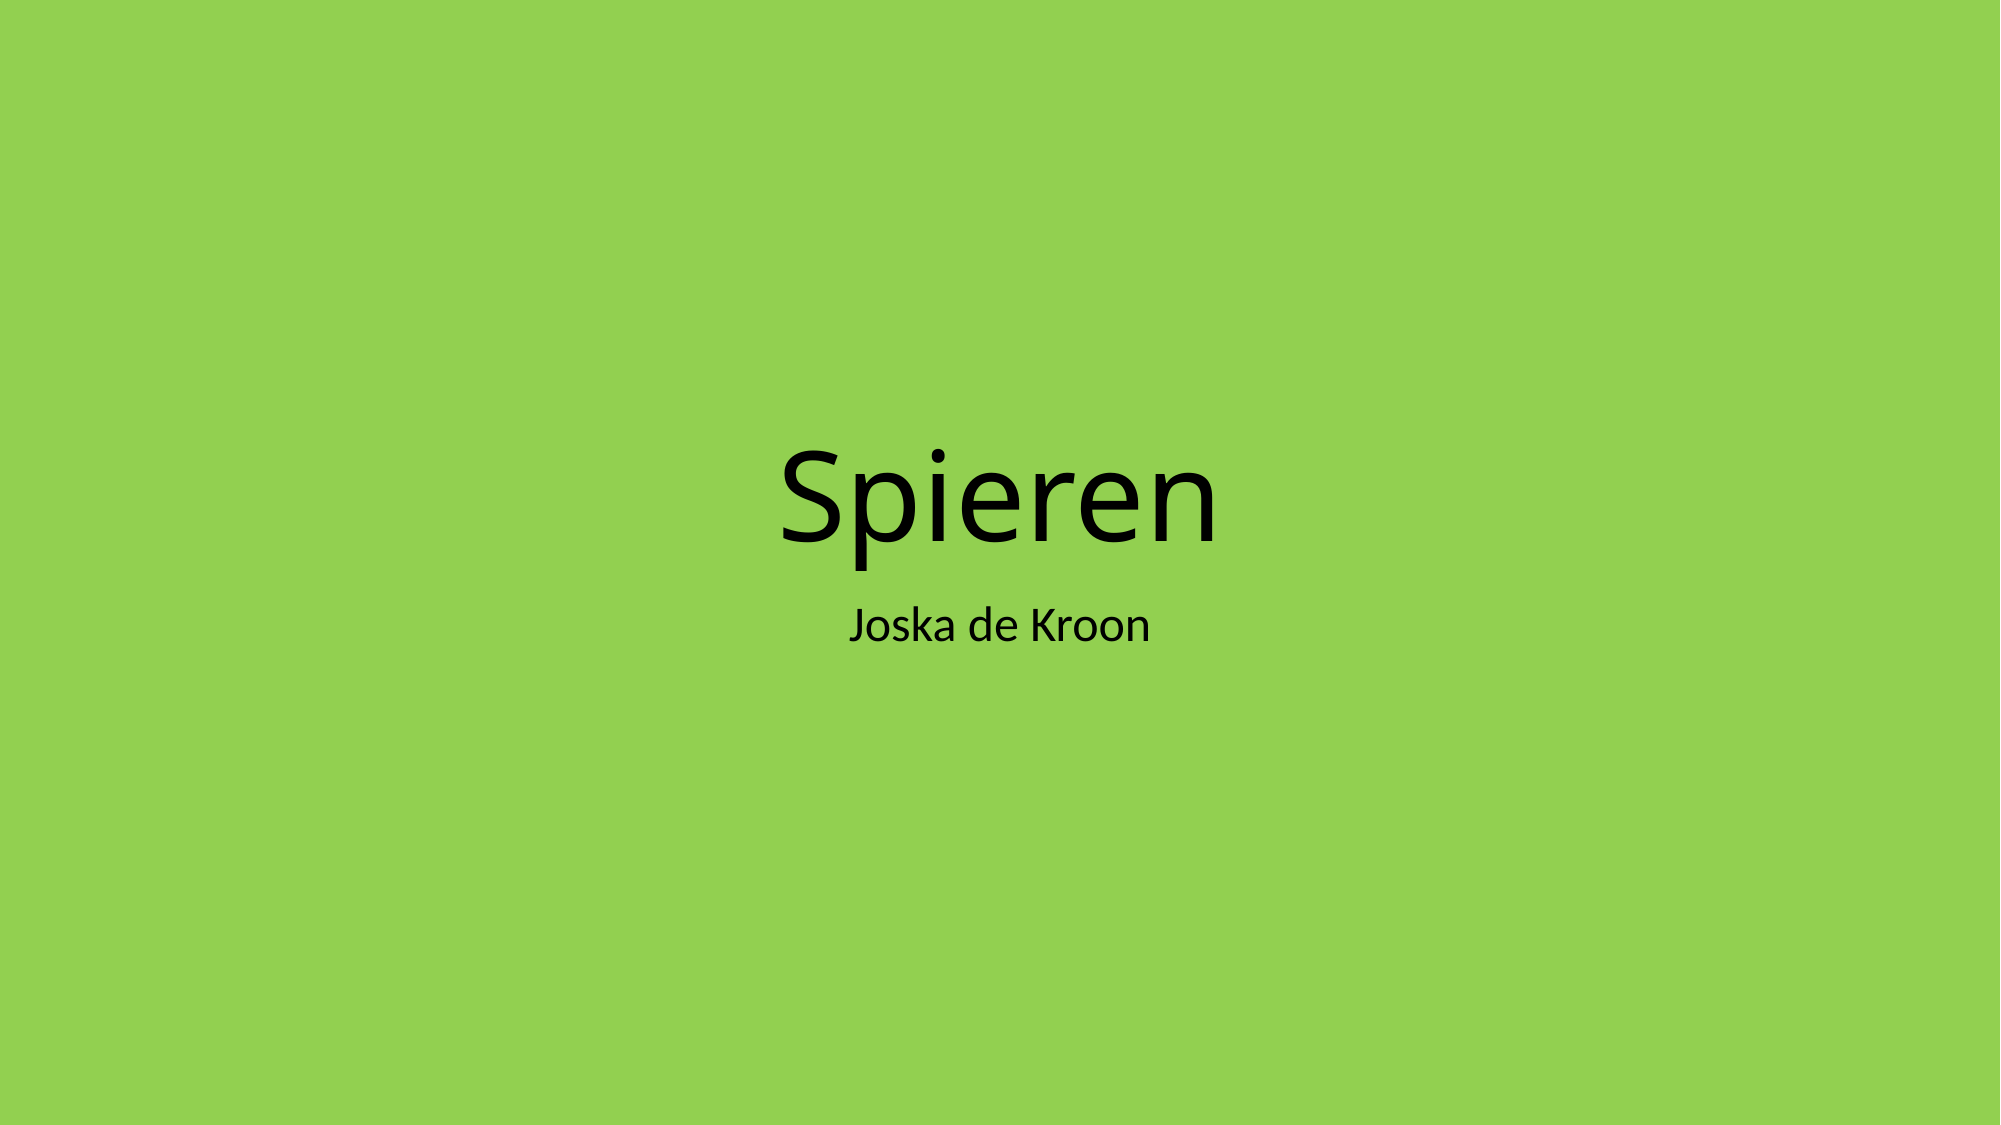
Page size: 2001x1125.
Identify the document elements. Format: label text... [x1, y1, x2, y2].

title Spieren [249, 184, 1750, 576]
subtitle Joska de Kroon [249, 590, 1750, 863]
